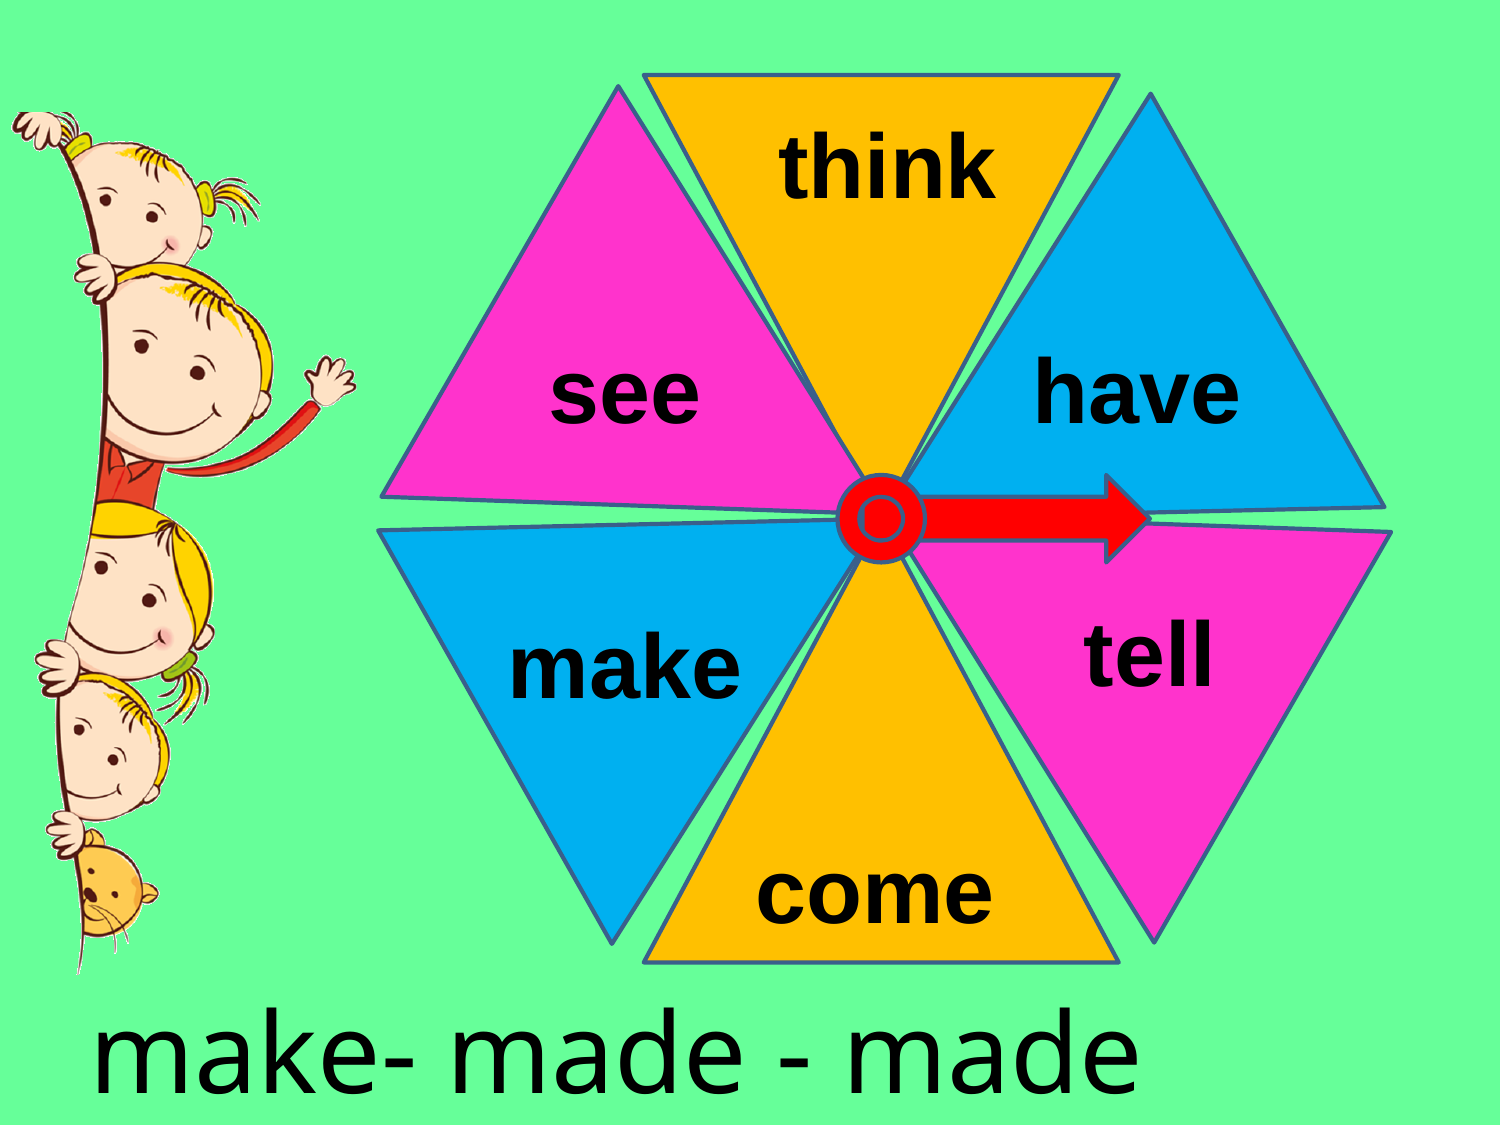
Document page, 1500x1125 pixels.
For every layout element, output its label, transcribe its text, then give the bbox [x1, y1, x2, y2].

text_box make- made - made [75, 973, 1313, 1124]
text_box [612, 474, 1151, 563]
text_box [437, 74, 1333, 963]
picture [0, 112, 363, 976]
